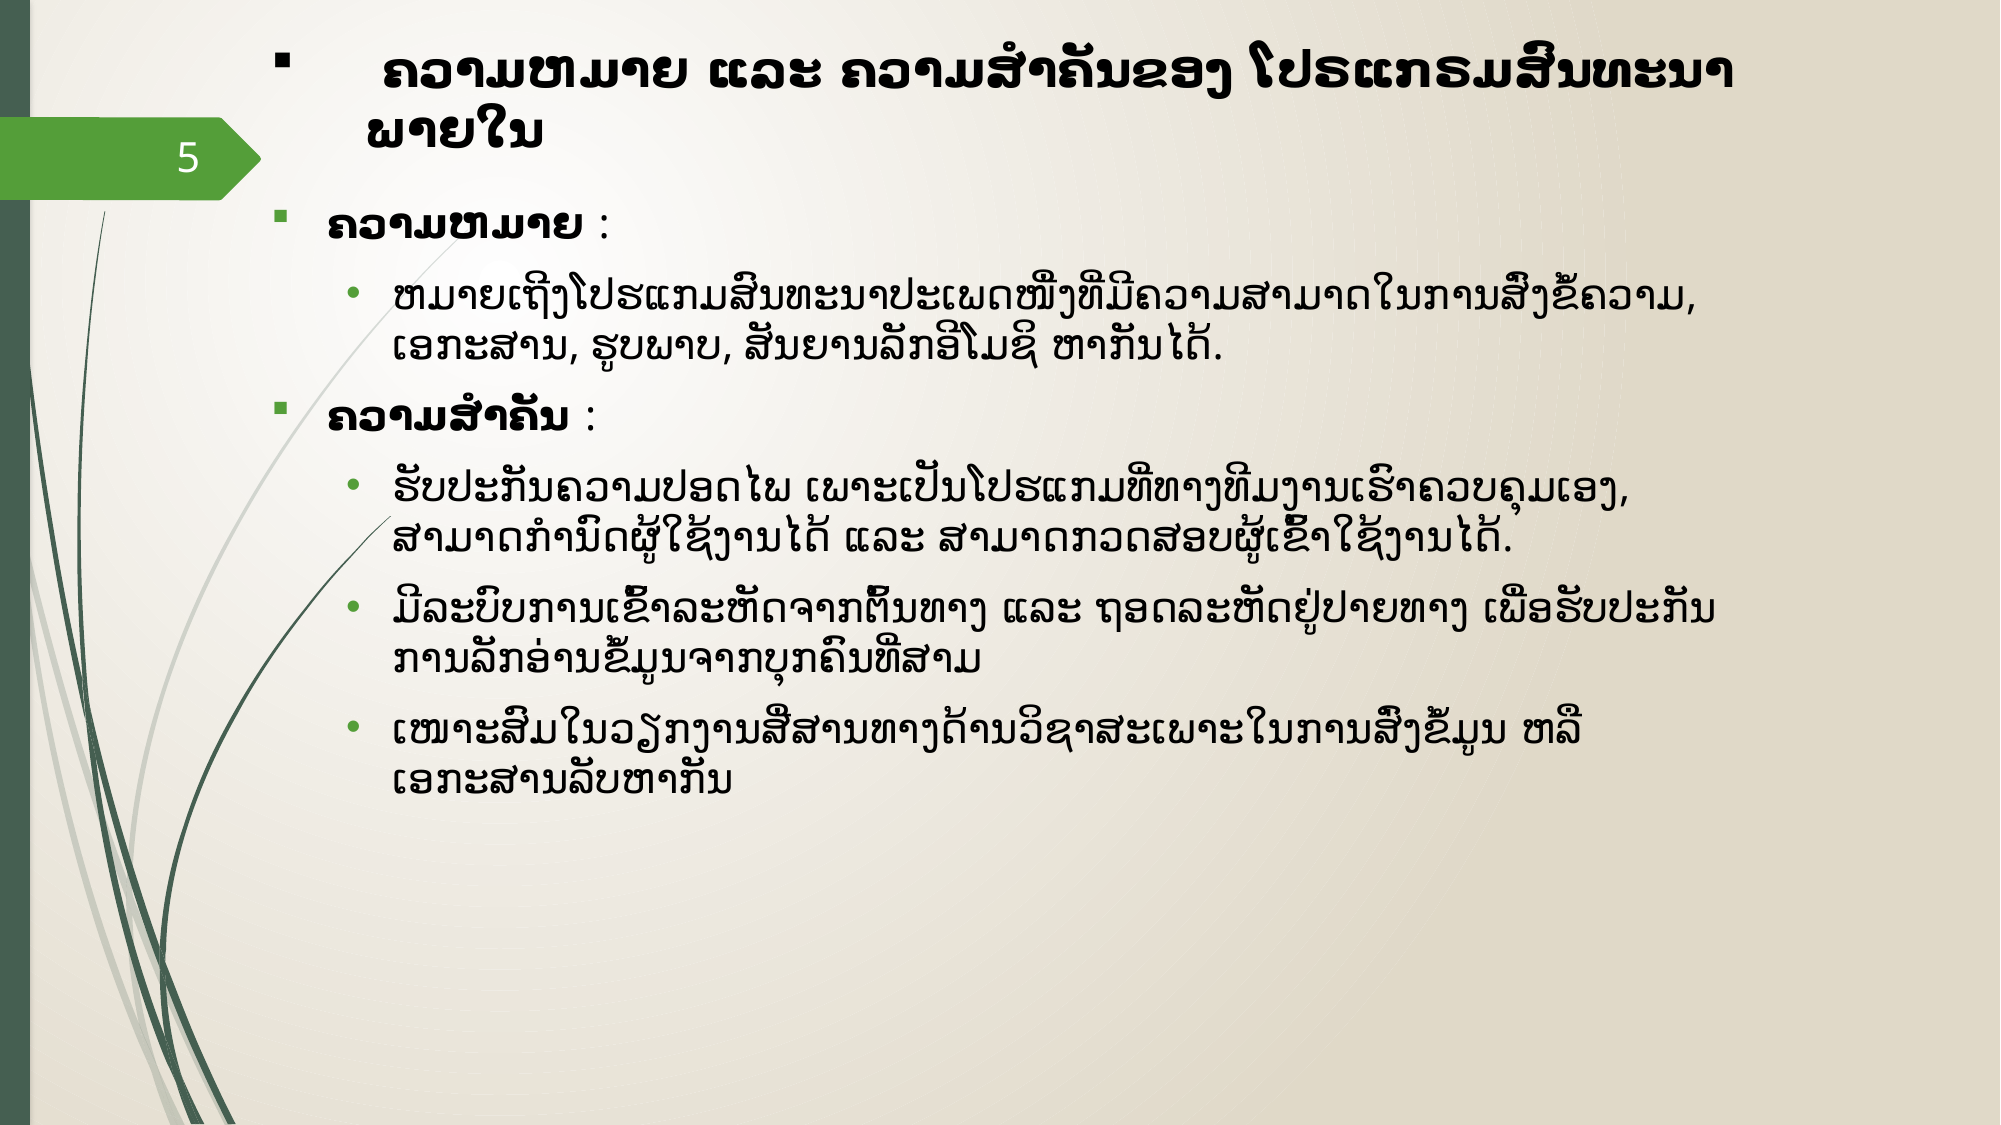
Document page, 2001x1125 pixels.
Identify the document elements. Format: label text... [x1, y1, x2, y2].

title ຄວາມຫມາຍ ແລະ ຄວາມສໍາຄັນຂອງ ໂປຣແກຣມສົນທະນາພາຍໃນ [255, 45, 1847, 149]
list ຄວາມຫມາຍ : ຫມາຍເຖີງໂປຮແກມສົນທະນາປະເພດໜື່ງທີ່ມີຄວາມສາມາດໃນການສົ່ງຂໍ້ຄວາມ, ເອກະສານ, ຮູບພາບ, ສັນຍານລັກອີໂມຊິ ຫາກັນໄດ້. ຄວາມສຳຄັນ : ຮັບປະກັນຄວາມປອດໄພ ເພາະເປັນໂປຮແກມທີ່ທາງທີມງານເຮົາຄວບຄຸມເອງ, ສາມາດກໍານົດຜູ້ໃຊ້ງານໄດ້ ແລະ ສາມາດກວດສອບຜູ້ເຂົ້າໃຊ້ງານໄດ້. ມີລະບົບການເຂົ້າລະຫັດຈາກຕົ້ນທາງ ແລະ ຖອດລະຫັດຢູ່ປາຍທາງ ເພື່ອຮັບປະກັນການລັກອ່ານຂໍ້ມູນຈາກບຸກຄົນທີ່ສາມ ເໜາະສົມໃນວຽກງານສື່ສານທາງດ້ານວິຊາສະເພາະໃນການສົ່ງຂໍ້ມູນ ຫລື ເອກະສານລັບຫາກັນ [255, 189, 1757, 951]
slide_number 5 [87, 129, 216, 190]
